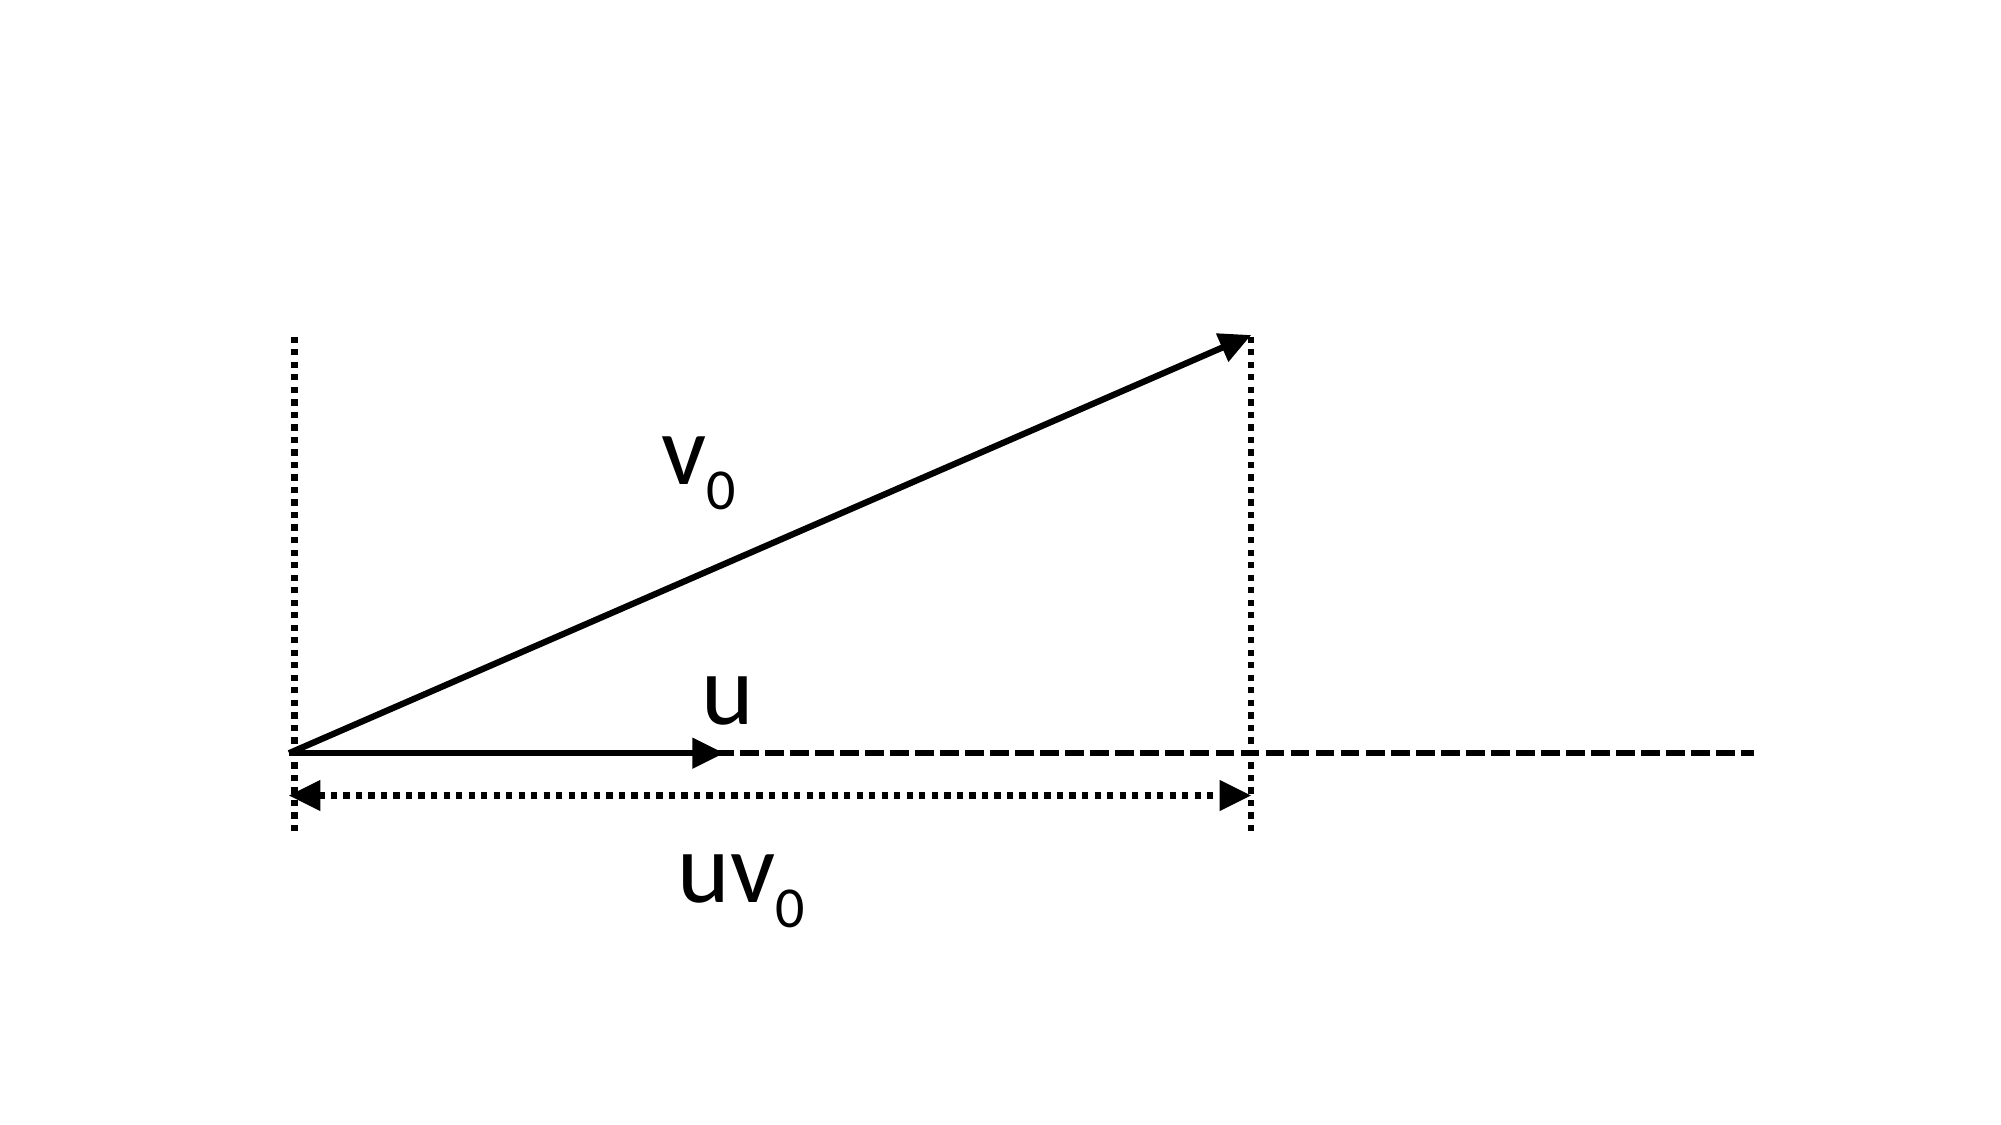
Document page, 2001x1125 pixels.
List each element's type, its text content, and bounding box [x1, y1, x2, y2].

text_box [289, 335, 294, 753]
text_box uv0 [663, 796, 821, 947]
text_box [295, 335, 1250, 753]
